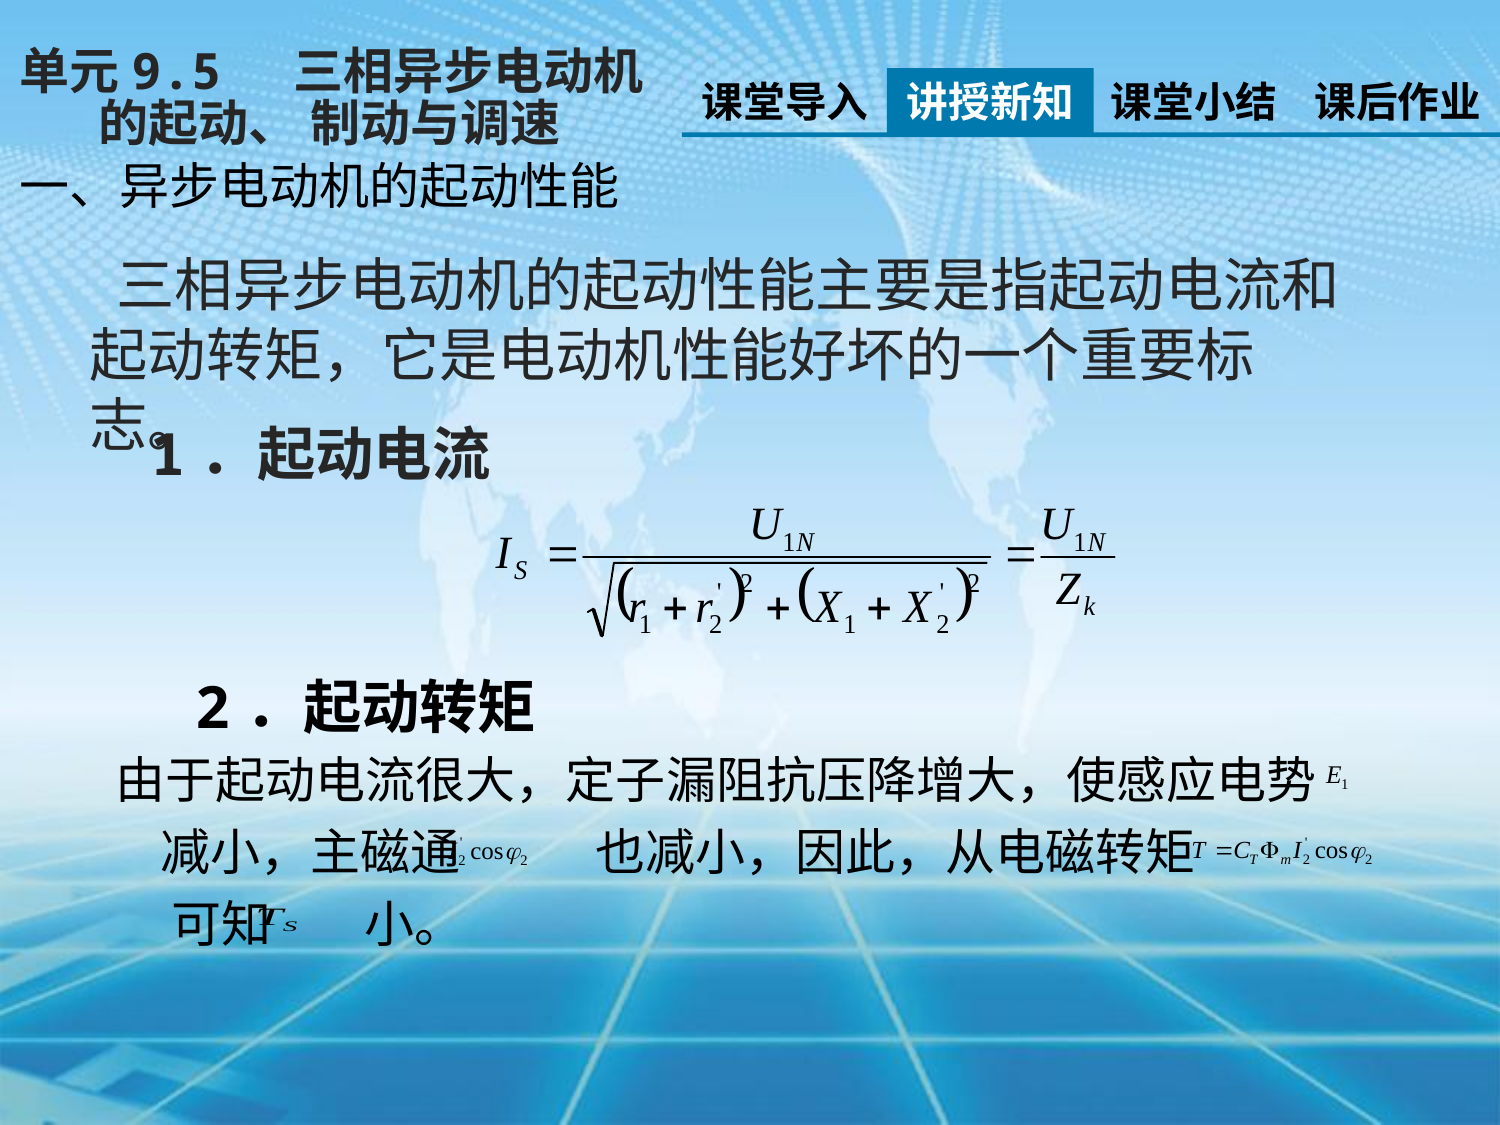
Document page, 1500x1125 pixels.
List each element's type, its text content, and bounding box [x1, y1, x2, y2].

text_box 三相异步电动机的起动性能主要是指起动电流和起动转矩，它是电动机性能好坏的一个重要标志。 [75, 240, 1381, 465]
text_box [1189, 832, 1377, 872]
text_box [487, 494, 1123, 646]
text_box 2．起动转矩 [181, 662, 564, 728]
text_box 一、异步电动机的起动性能 [4, 160, 1355, 291]
text_box 1．起动电流 [135, 409, 519, 495]
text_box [250, 900, 309, 938]
text_box 由于起动电流很大，定子漏阻抗压降增大，使感应电势 减小，主磁通 也减小，因此，从电磁转矩 可知 小。 [101, 728, 1397, 960]
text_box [443, 832, 532, 870]
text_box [4, 39, 1500, 160]
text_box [1321, 757, 1351, 794]
picture [0, 0, 1500, 1125]
